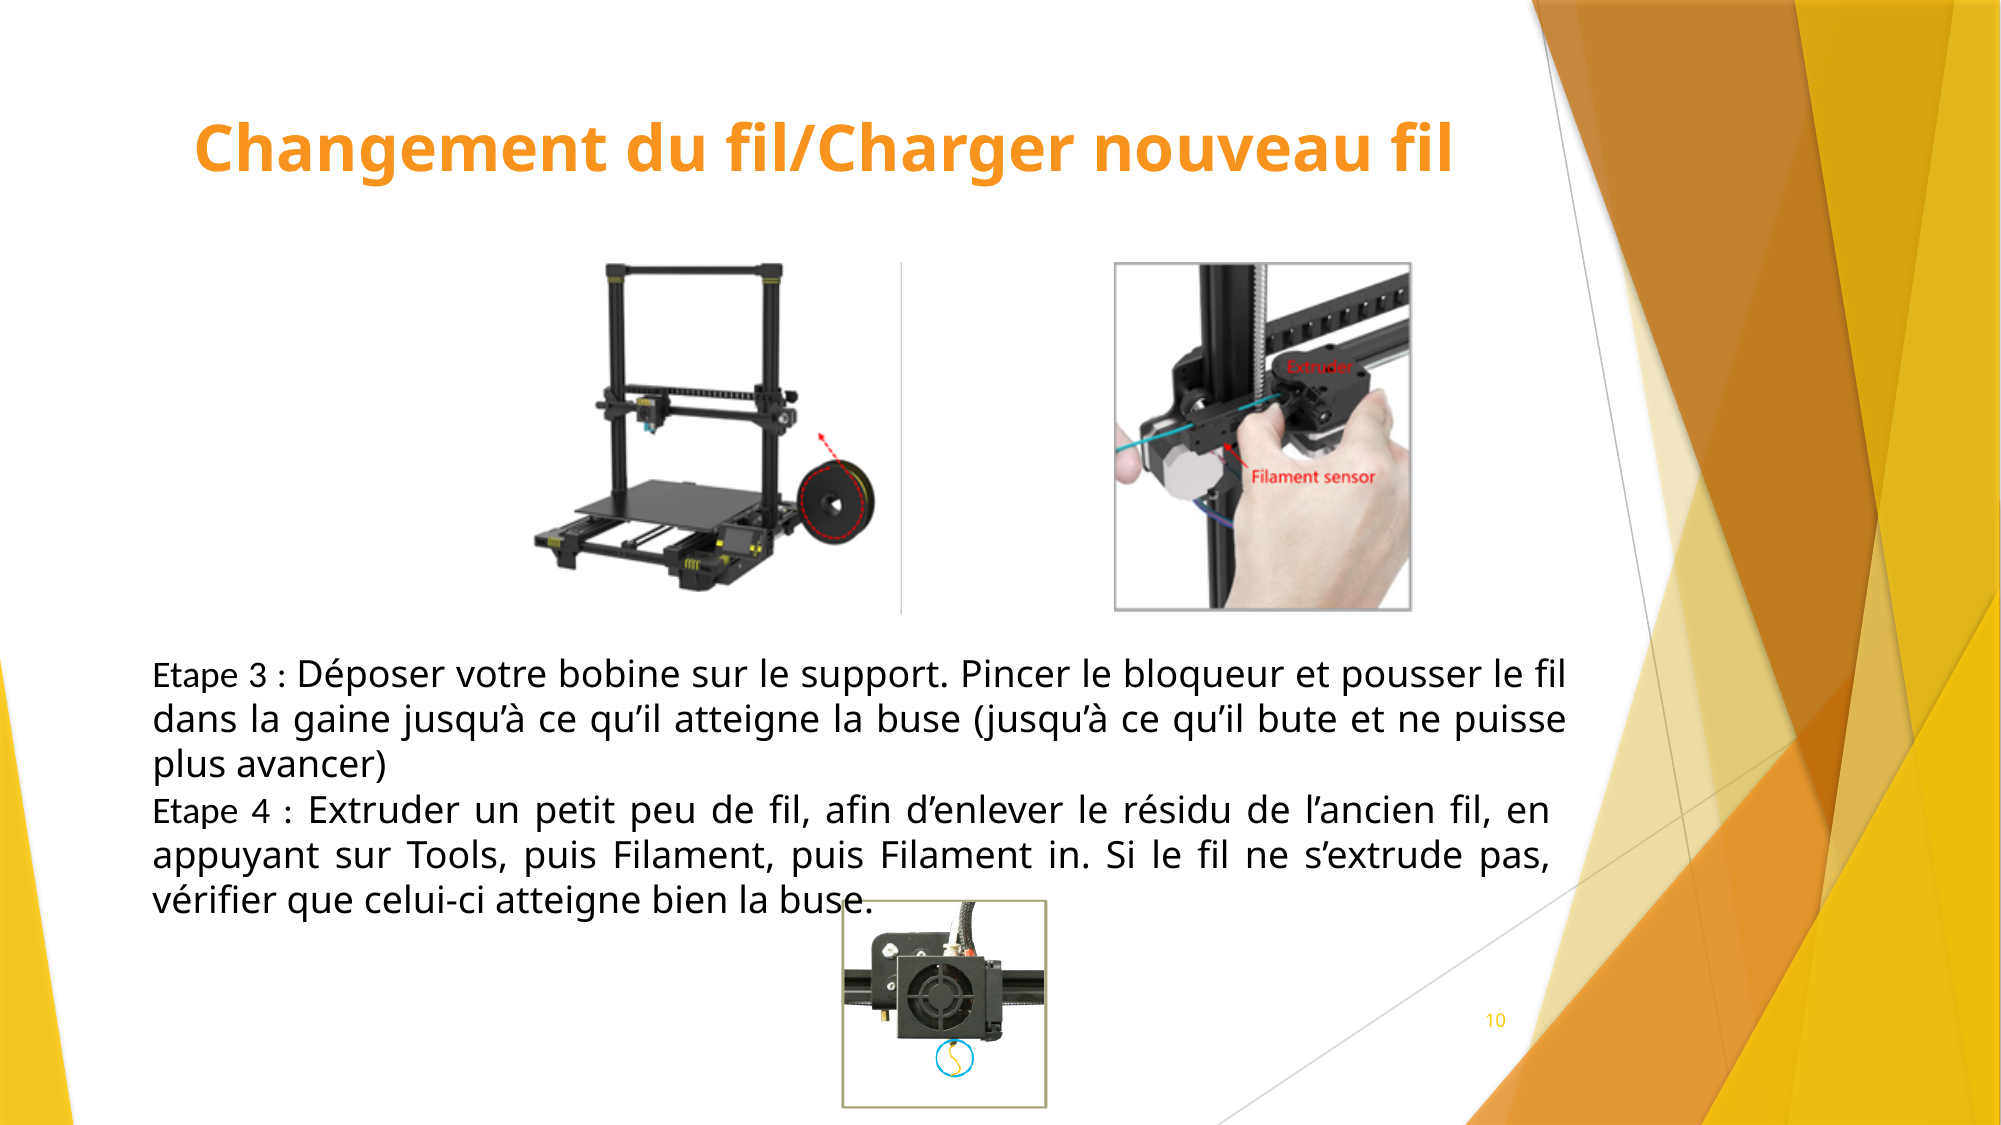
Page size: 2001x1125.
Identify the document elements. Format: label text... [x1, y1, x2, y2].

text_box Etape 4 : Extruder un petit peu de fil, afin d’enlever le résidu de l’ancien fil, en appuyant sur Tools, puis Filament, puis Filament in. Si le fil ne s’extrude pas, vérifier que celui-ci atteigne bien la buse. [137, 748, 1567, 974]
picture [836, 894, 1057, 1114]
slide_number 10 [1409, 991, 1522, 1051]
text_box Etape 3 : Déposer votre bobine sur le support. Pincer le bloqueur et pousser le fil dans la gaine jusqu’à ce qu’il atteigne la buse (jusqu’à ce qu’il bute et ne puisse plus avancer) [137, 642, 1584, 838]
picture [1113, 261, 1414, 613]
picture [511, 262, 904, 615]
title Changement du fil/Charger nouveau fil [111, 99, 1522, 317]
